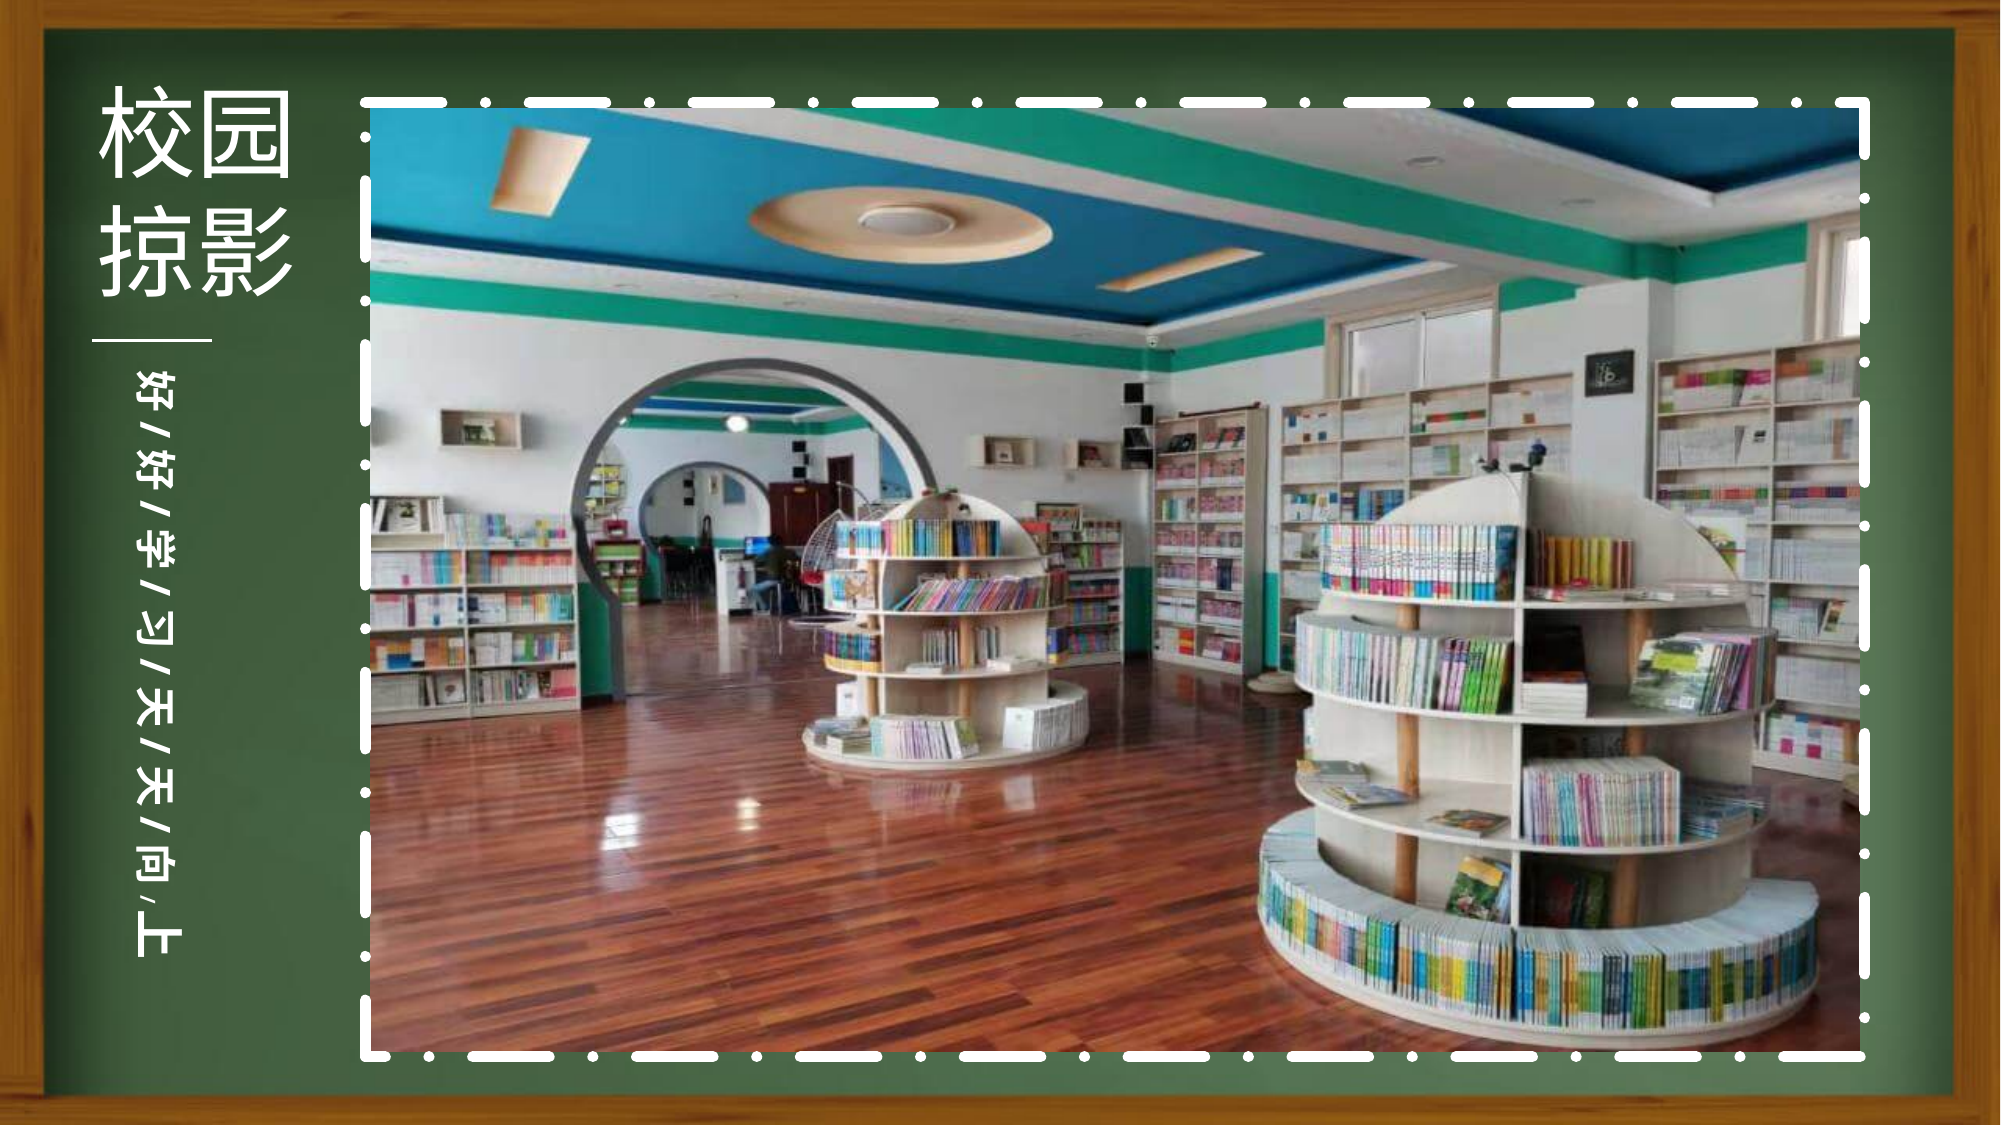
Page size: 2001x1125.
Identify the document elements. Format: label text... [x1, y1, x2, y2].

text_box 校园掠影 [67, 62, 325, 318]
text_box 好/好/学/习/天/天/向/上 [107, 355, 198, 1052]
picture [0, 0, 2001, 1125]
